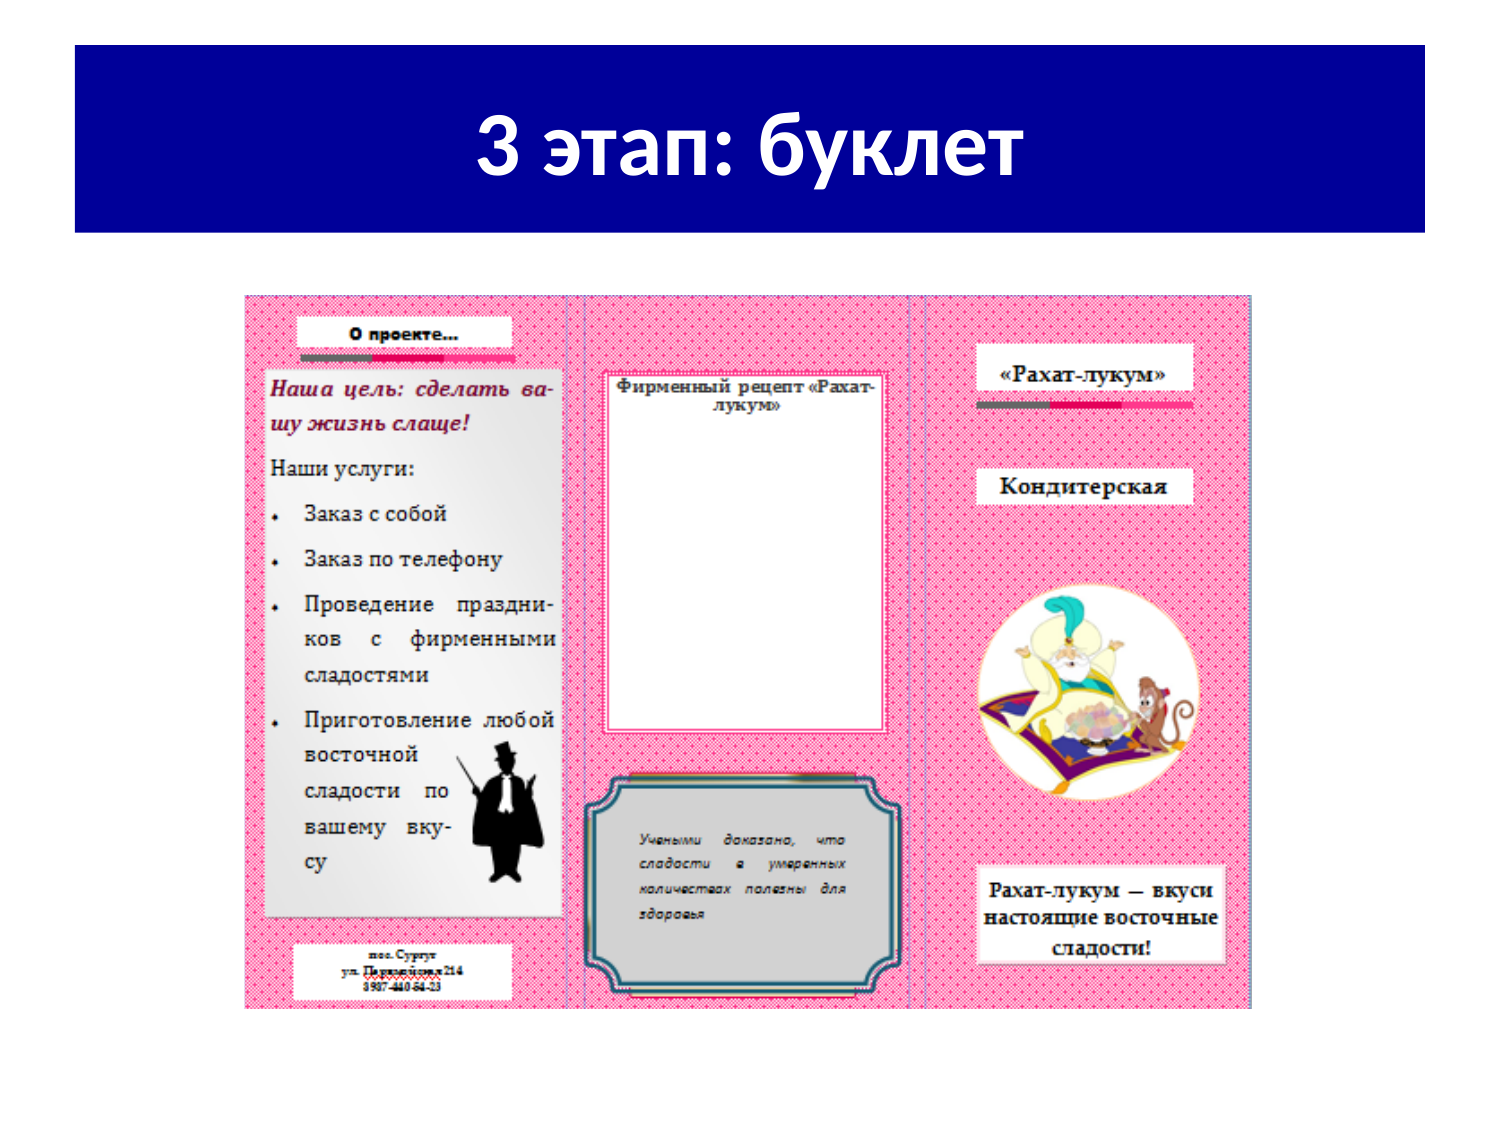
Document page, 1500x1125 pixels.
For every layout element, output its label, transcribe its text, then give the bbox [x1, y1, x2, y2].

picture [244, 295, 1253, 1009]
text_box 3 этап: буклет [74, 45, 1425, 233]
